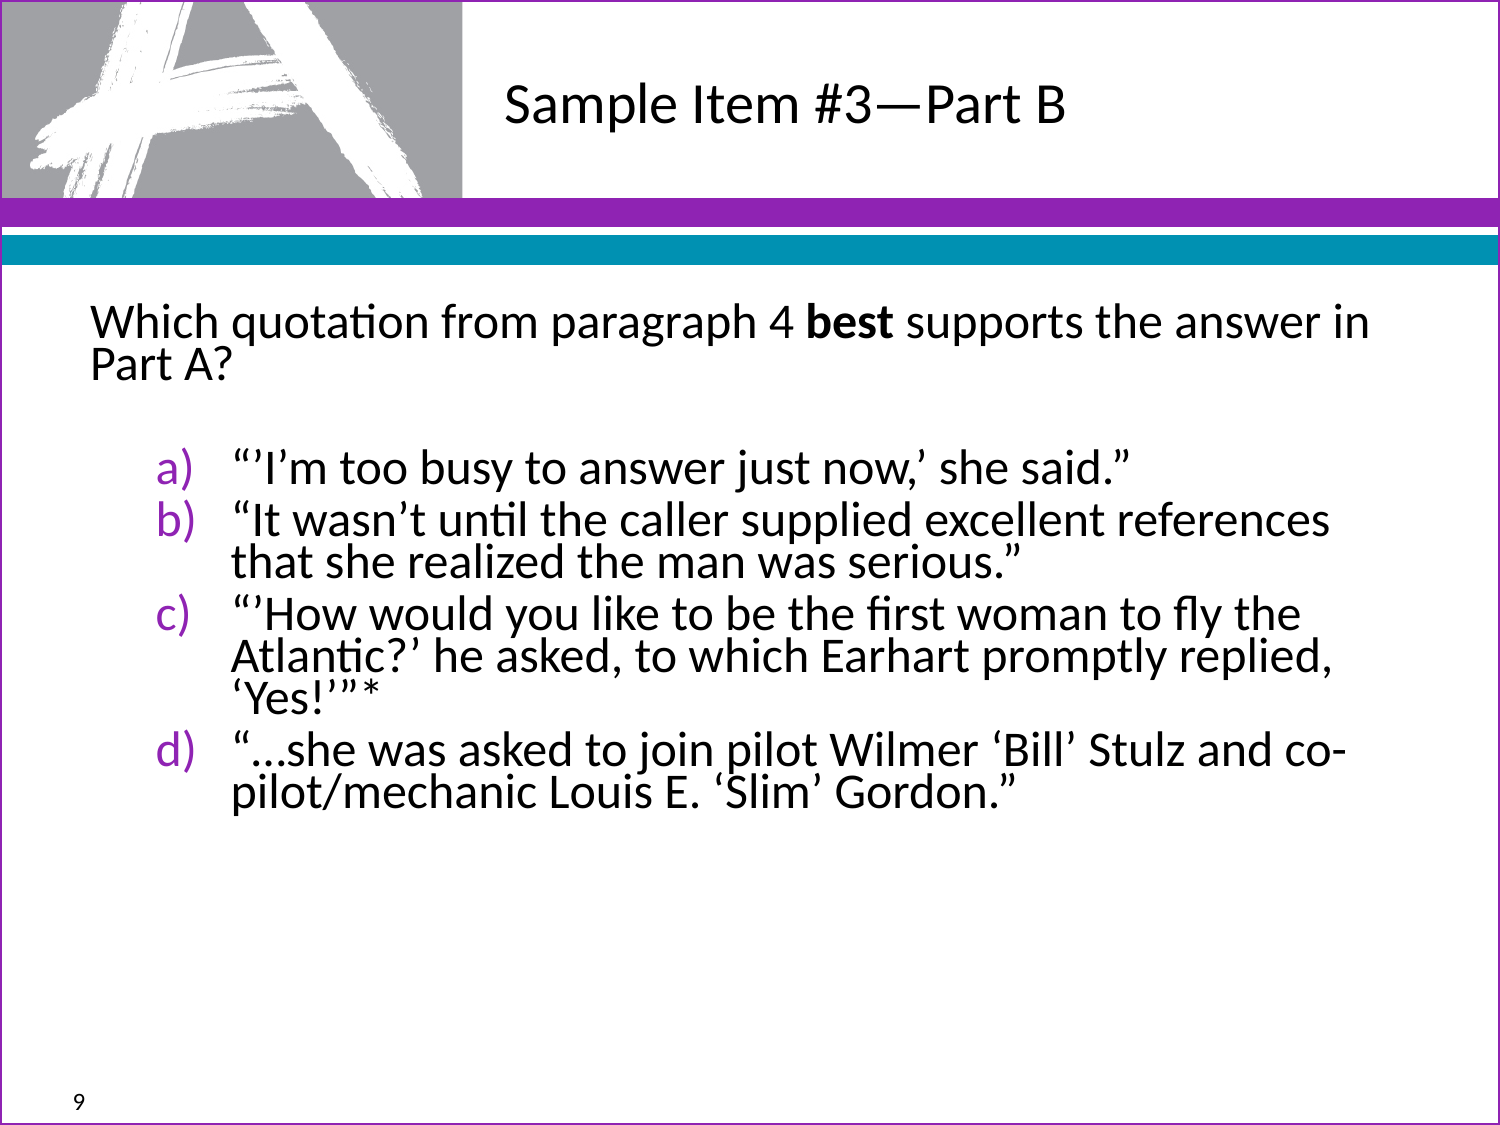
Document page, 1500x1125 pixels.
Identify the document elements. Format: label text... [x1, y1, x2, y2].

slide_number 9 [0, 1077, 100, 1125]
list Which quotation from paragraph 4 best supports the answer in Part A? “’I’m too busy to answer just now,’ she said.” “It wasn’t until the caller supplied excellent references that she realized the man was serious.” “’How would you like to be the first woman to fly the Atlantic?’ he asked, to which Earhart promptly replied, ‘Yes!’”* “…she was asked to join pilot Wilmer ‘Bill’ Stulz and co-pilot/mechanic Louis E. ‘Slim’ Gordon.” [75, 262, 1425, 1075]
title Sample Item #3—Part B [462, 0, 1500, 200]
picture [2, 2, 462, 198]
